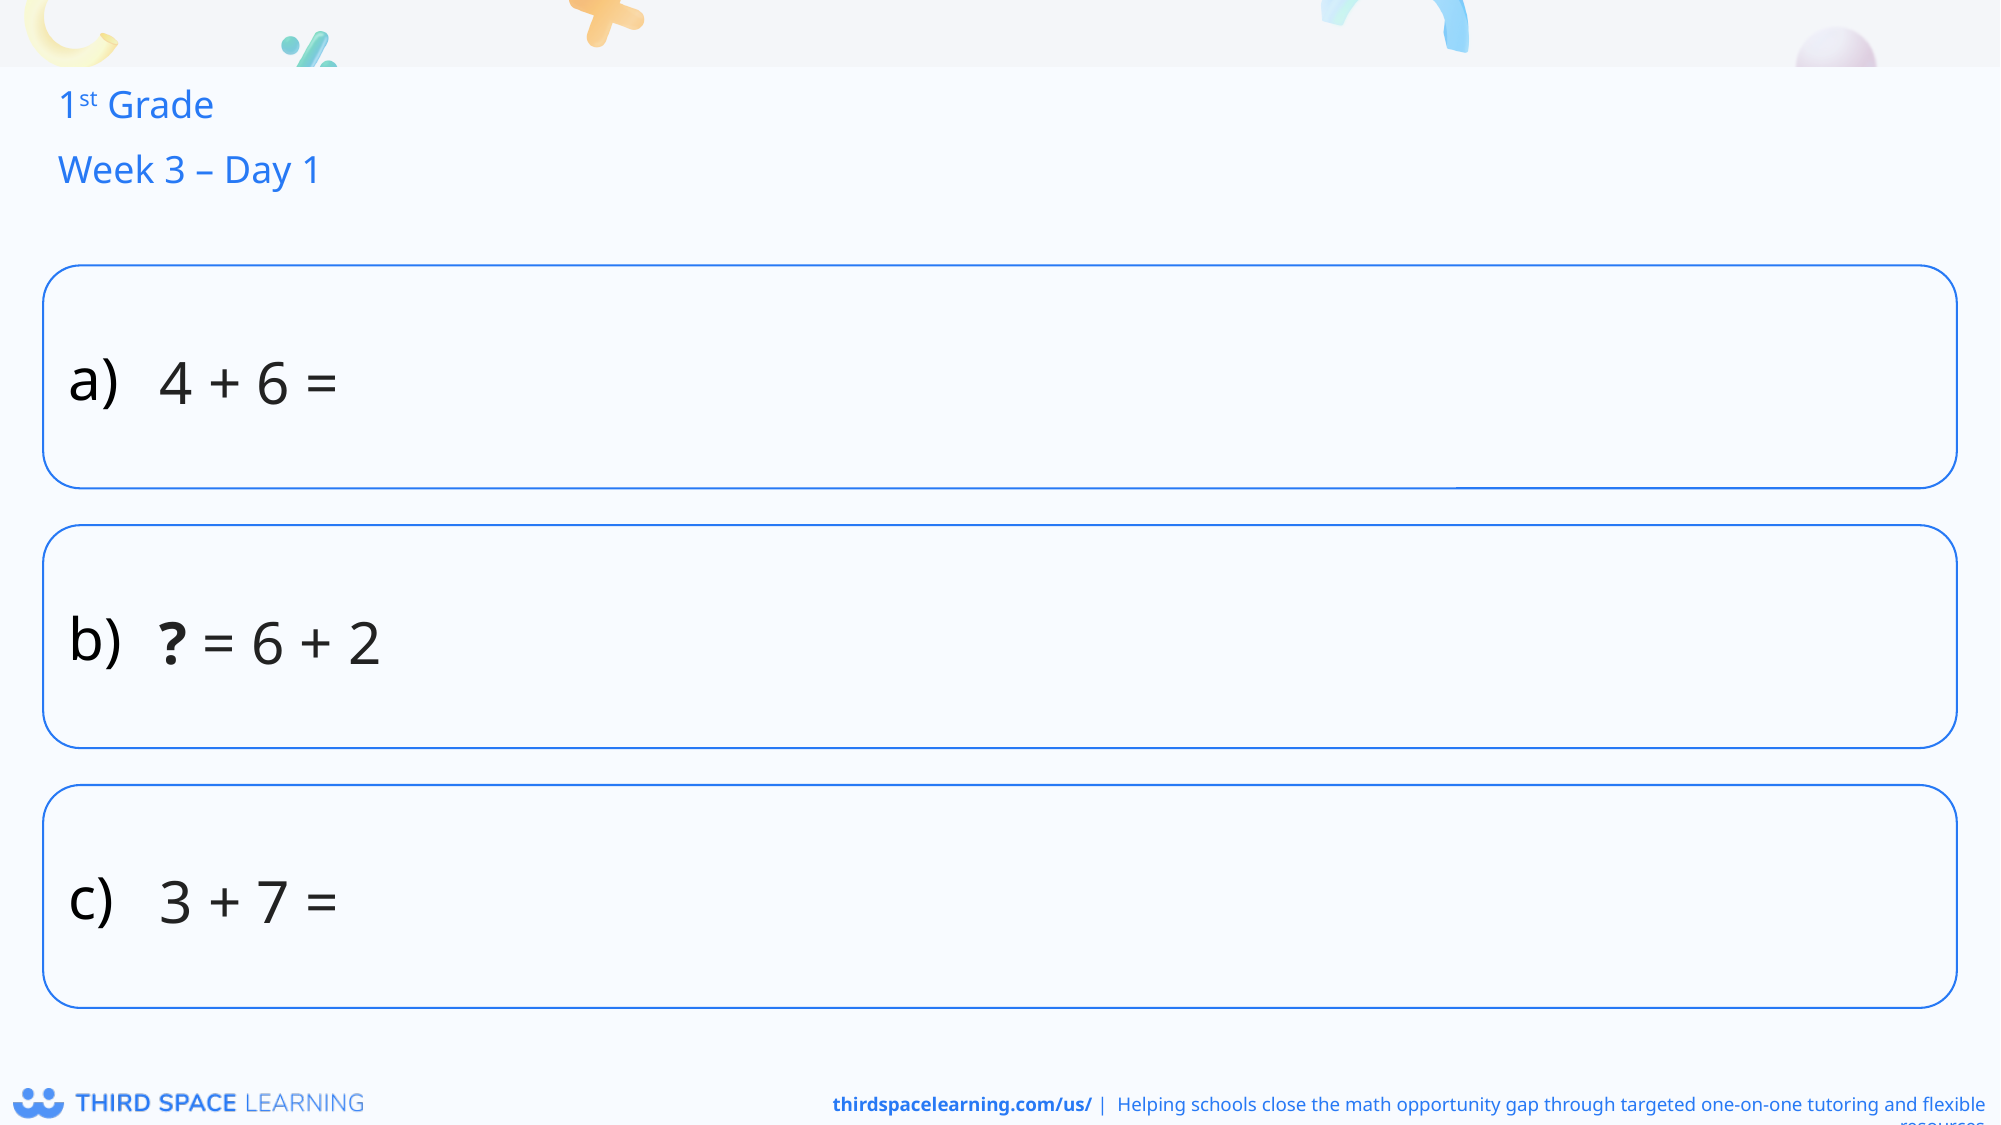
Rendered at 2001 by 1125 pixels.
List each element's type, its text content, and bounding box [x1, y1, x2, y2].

picture [0, 0, 2000, 67]
text_box 1st Grade Week 3 – Day 1 [43, 73, 509, 212]
picture [13, 1088, 365, 1119]
list ? = 6 + 2 [144, 548, 1922, 734]
list 3 + 7 = [144, 807, 1922, 994]
list 4 + 6 = [144, 288, 1922, 474]
